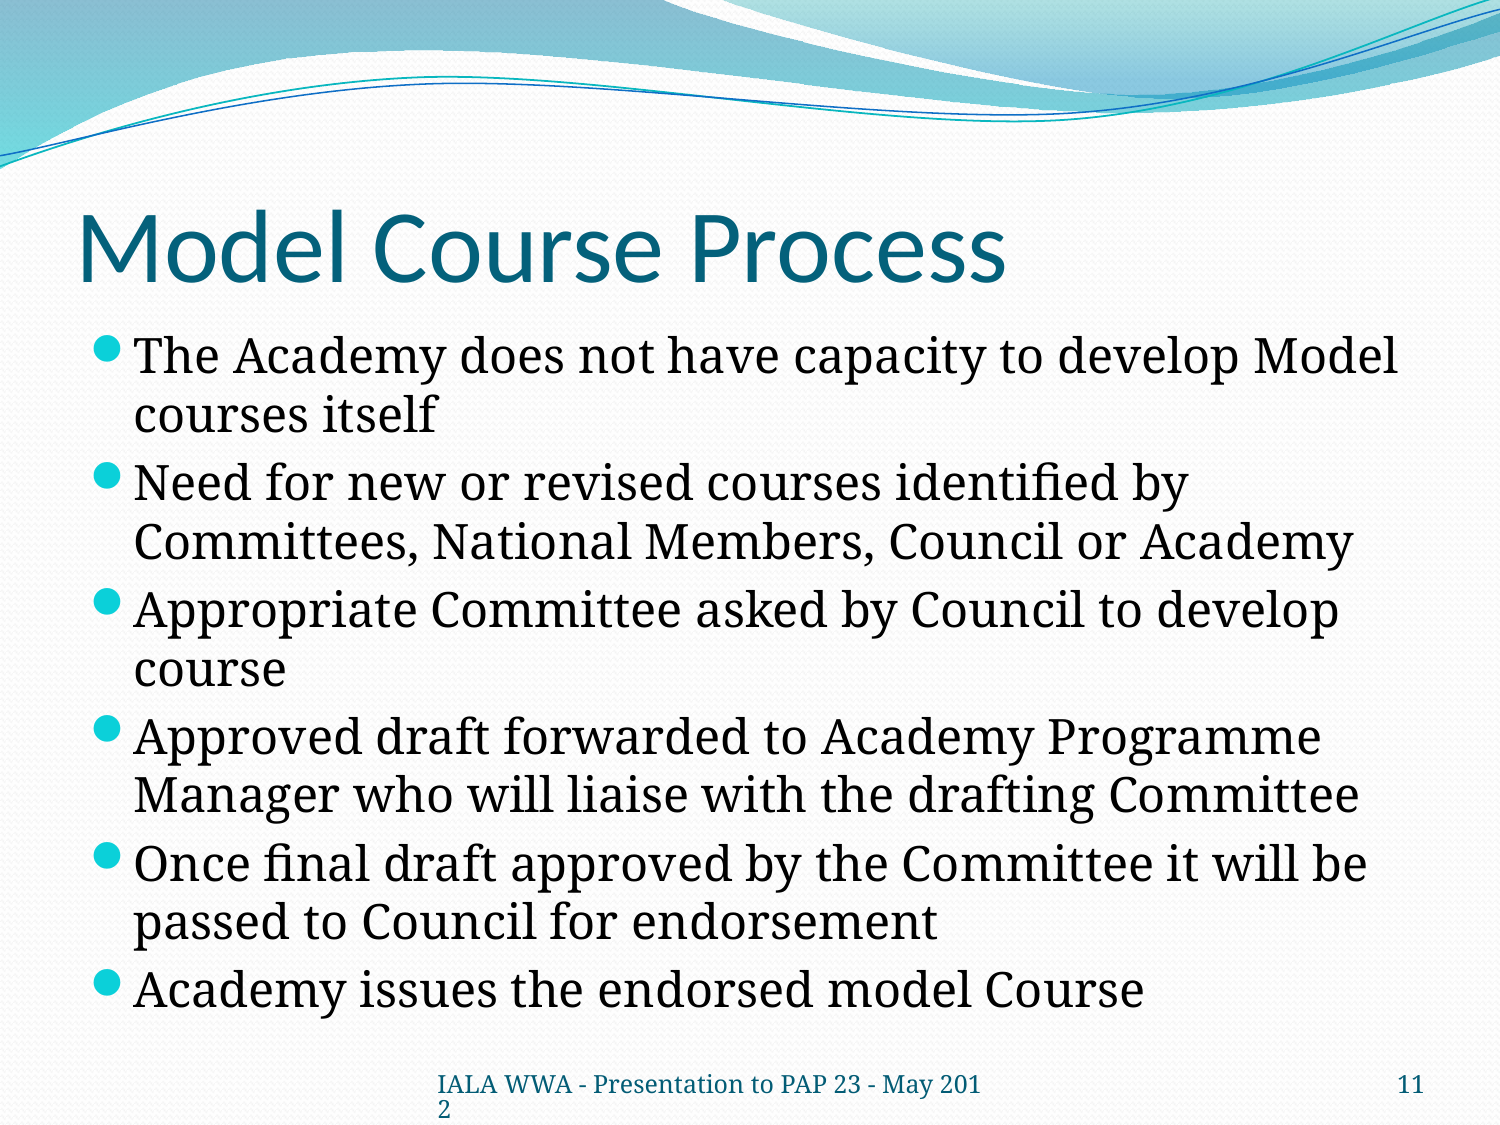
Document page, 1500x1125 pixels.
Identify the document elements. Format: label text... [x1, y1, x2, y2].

title Model Course Process [75, 115, 1425, 303]
footer IALA WWA - Presentation to PAP 23 - May 2012 [437, 1042, 988, 1103]
slide_number 11 [1299, 1042, 1425, 1103]
list The Academy does not have capacity to develop Model courses itself Need for new or revised courses identified by Committees, National Members, Council or Academy Appropriate Committee asked by Council to develop course Approved draft forwarded to Academy Programme Manager who will liaise with the drafting Committee Once final draft approved by the Committee it will be passed to Council for endorsement Academy issues the endorsed model Course [75, 317, 1425, 1038]
